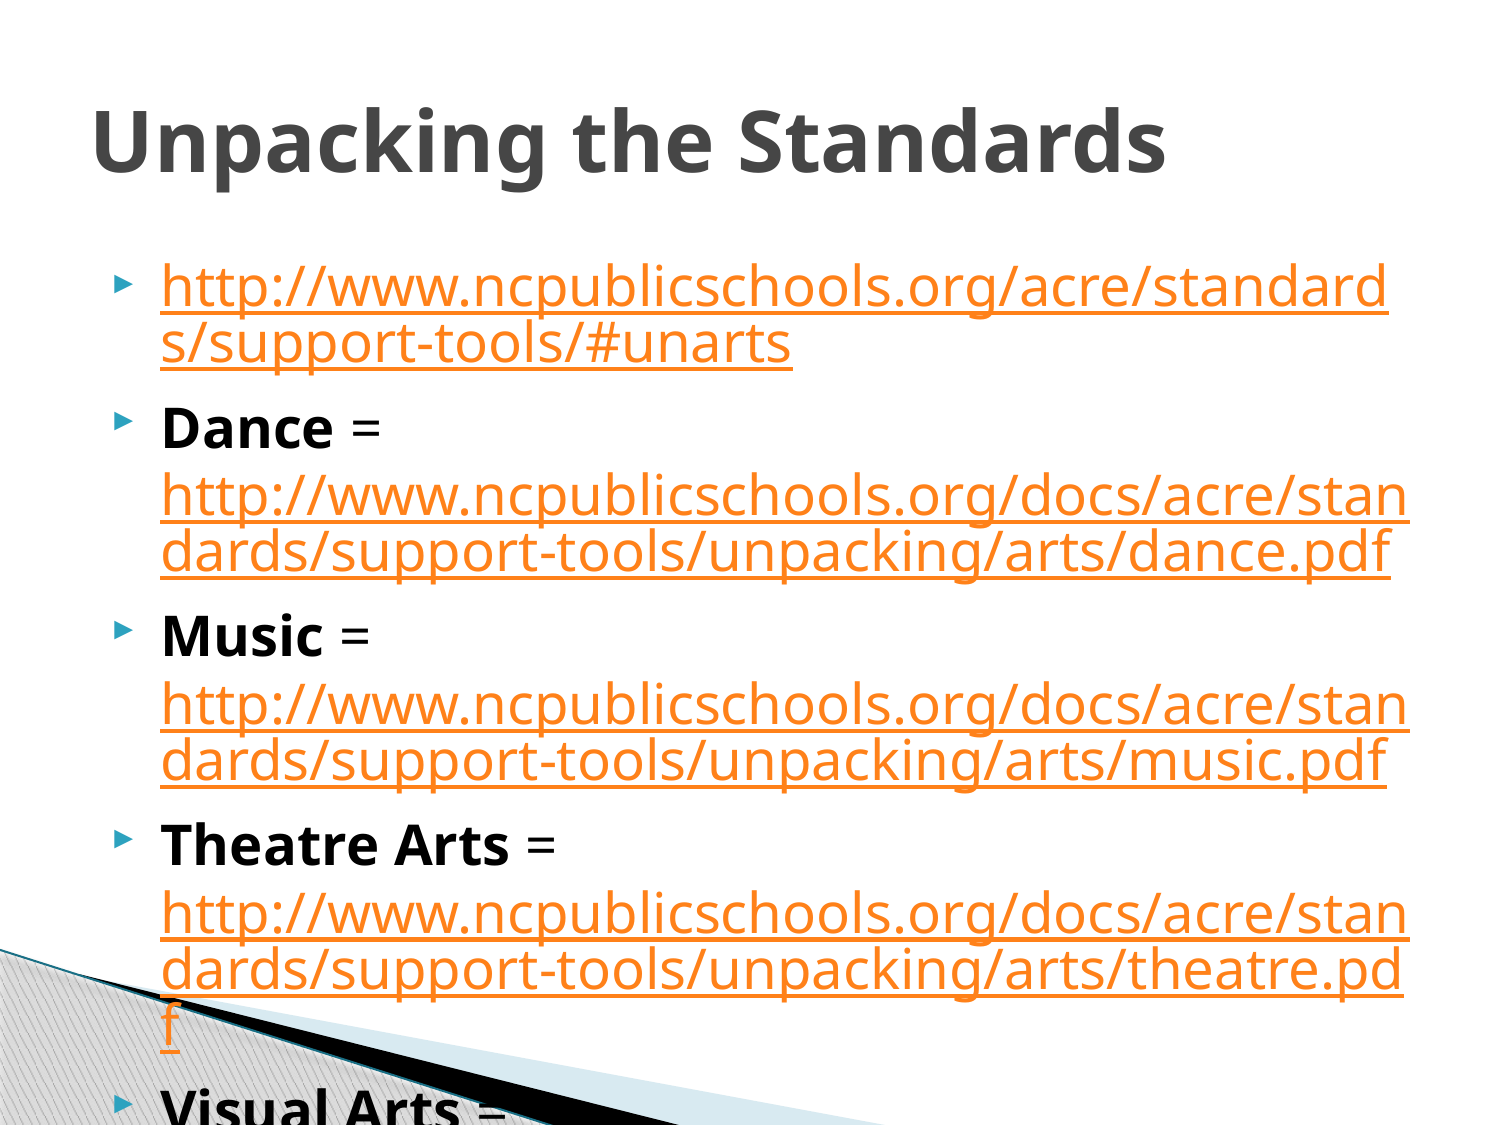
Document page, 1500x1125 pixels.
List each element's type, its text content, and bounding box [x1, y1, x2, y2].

list http://www.ncpublicschools.org/acre/standards/support-tools/#unarts Dance = http://www.ncpublicschools.org/docs/acre/standards/support-tools/unpacking/arts/dance.pdf Music = http://www.ncpublicschools.org/docs/acre/standards/support-tools/unpacking/arts/music.pdf Theatre Arts = http://www.ncpublicschools.org/docs/acre/standards/support-tools/unpacking/arts/theatre.pdf Visual Arts = http://www.ncpublicschools.org/docs/acre/standards/support-tools/unpacking/arts/visual.pdf [75, 243, 1425, 986]
title Unpacking the Standards [75, 45, 1425, 233]
